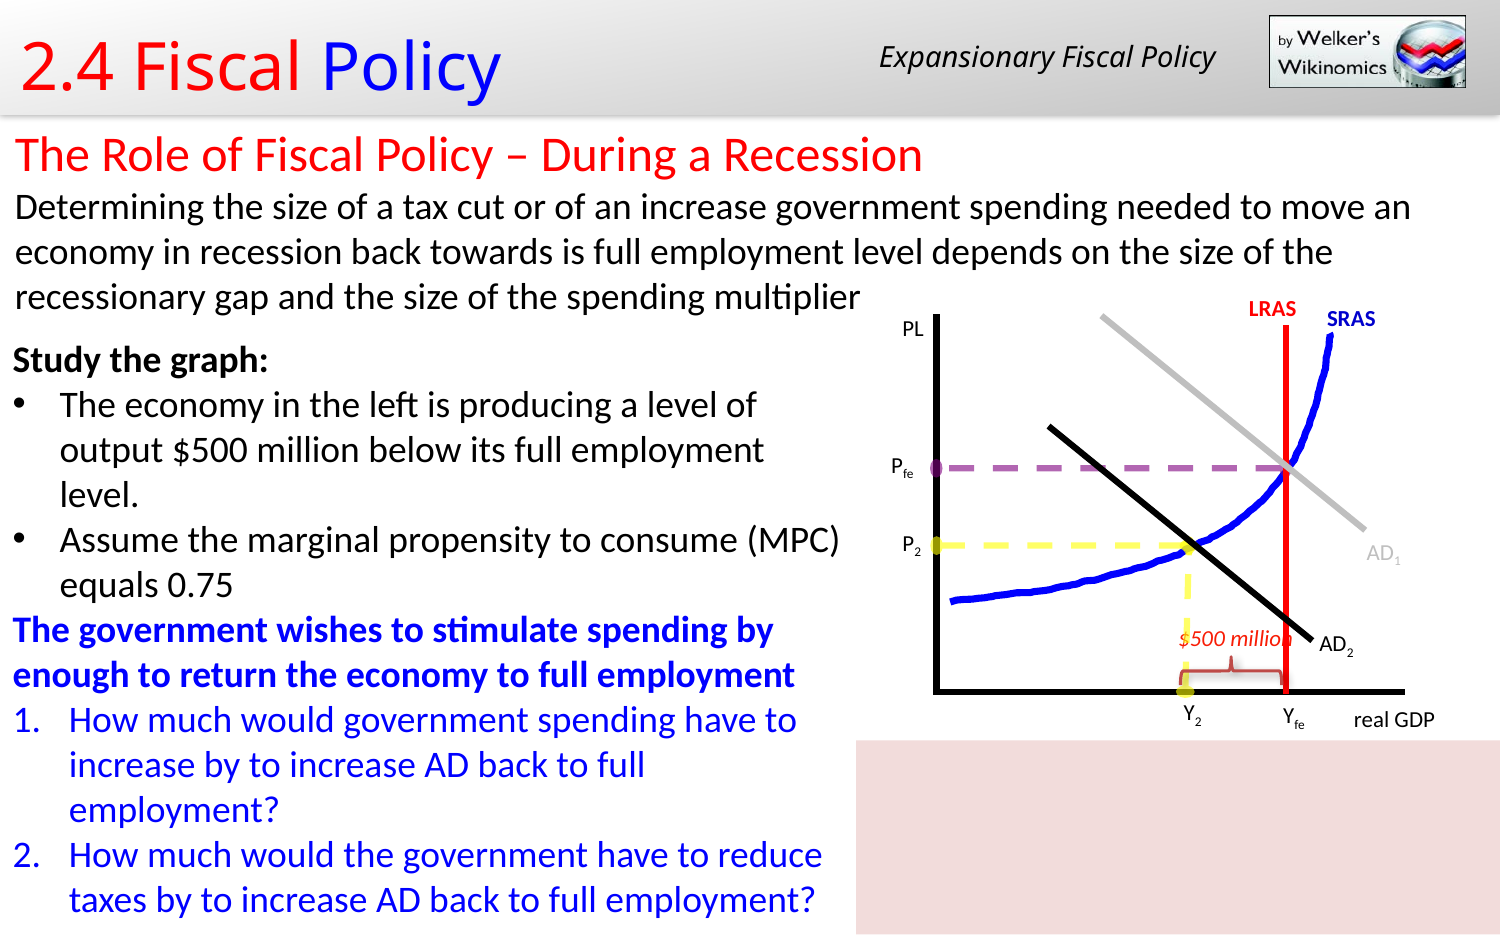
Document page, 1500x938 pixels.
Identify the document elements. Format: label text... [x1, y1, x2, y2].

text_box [875, 286, 1484, 741]
text_box Study the graph: The economy in the left is producing a level of output $500 million below its full employment level. Assume the marginal propensity to consume (MPC) equals 0.75 The government wishes to stimulate spending by enough to return the economy to full employment How much would government spending have to increase by to increase AD back to full employment? How much would the government have to reduce taxes by to increase AD back to full employment? [0, 328, 857, 928]
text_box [0, 0, 1500, 115]
text_box The Role of Fiscal Policy – During a Recession Determining the size of a tax cut or of an increase government spending needed to move an economy in recession back towards is full employment level depends on the size of the recessionary gap and the size of the spending multiplier [0, 123, 1500, 325]
